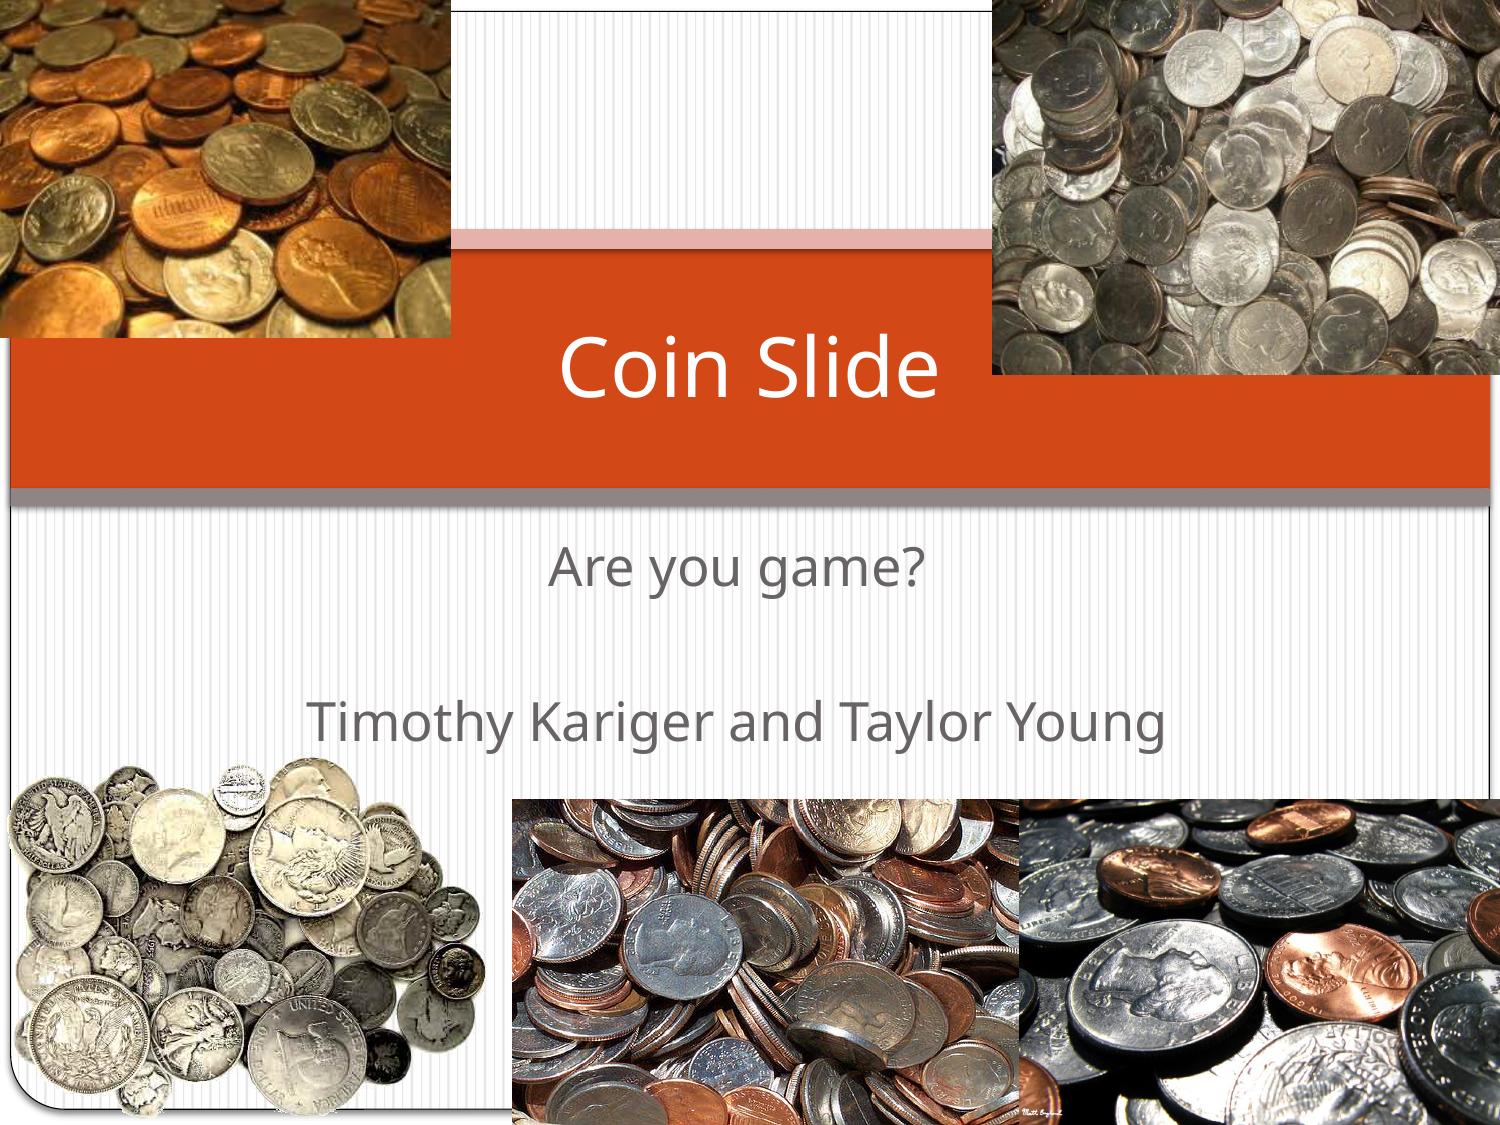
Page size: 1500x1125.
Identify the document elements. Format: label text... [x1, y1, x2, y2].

picture [0, 0, 451, 338]
subtitle Are you game? Timothy Kariger and Taylor Young [212, 525, 1263, 788]
picture [992, 0, 1500, 376]
title Coin Slide [75, 247, 1425, 489]
picture [512, 799, 1500, 1125]
picture [0, 753, 488, 1125]
